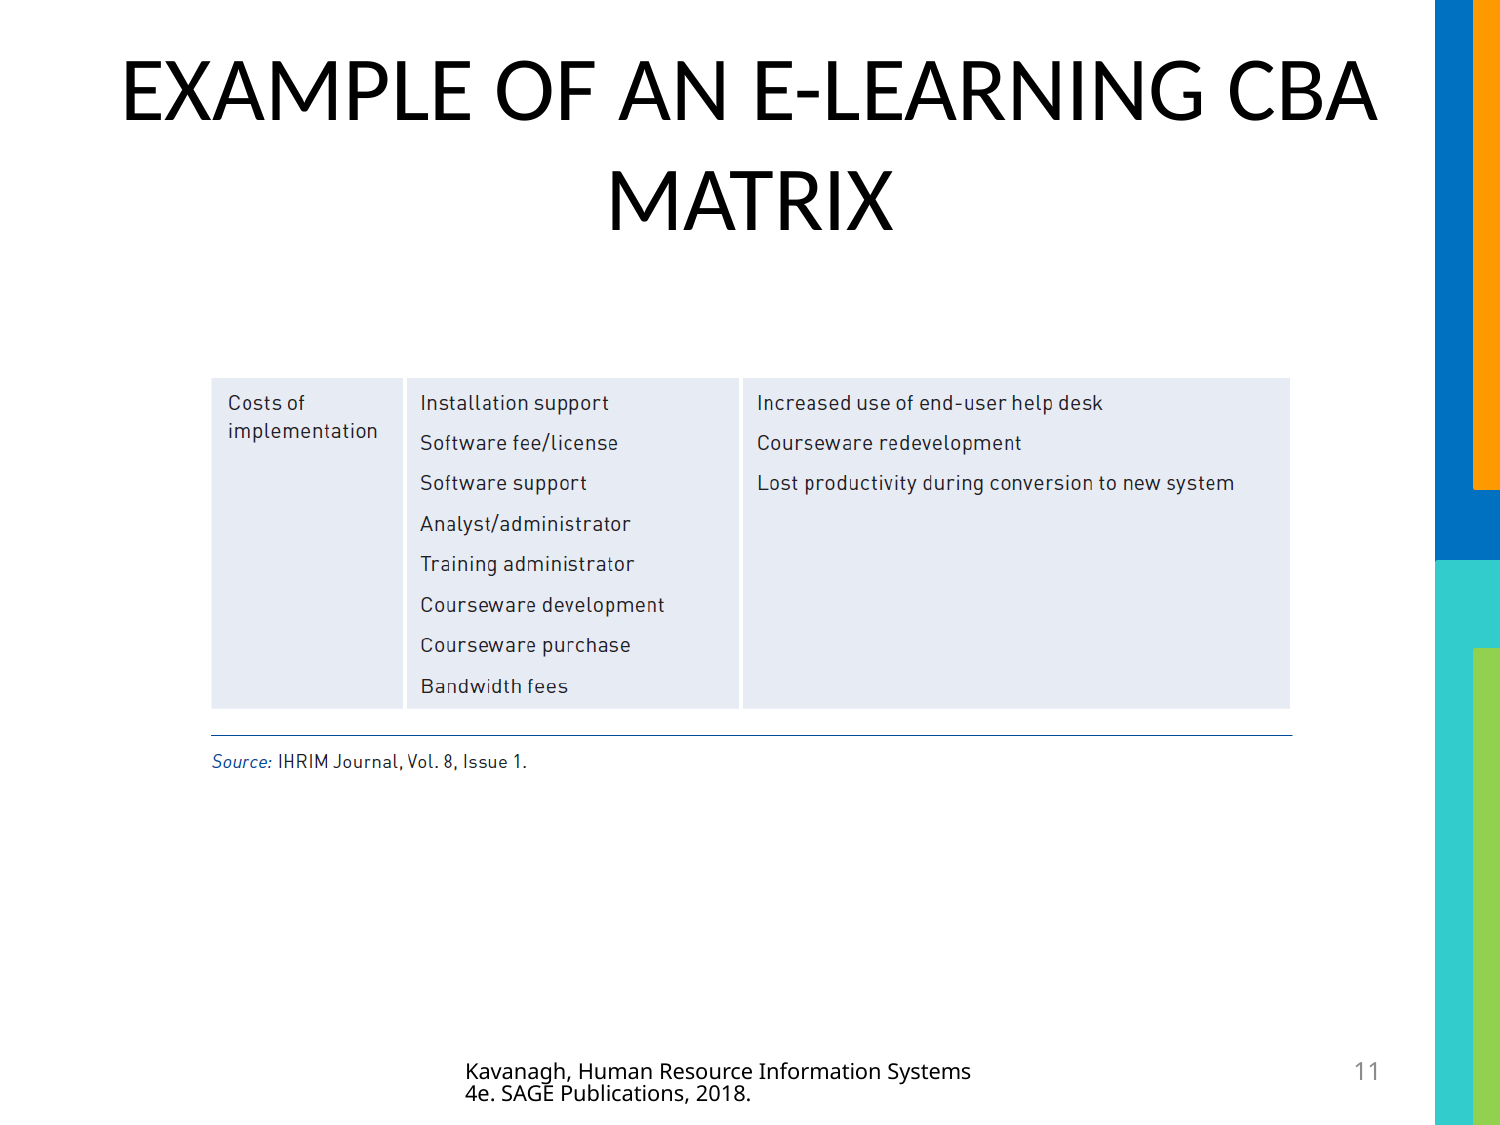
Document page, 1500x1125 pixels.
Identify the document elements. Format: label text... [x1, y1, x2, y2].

slide_number 11 [1059, 1042, 1397, 1103]
title EXAMPLE OF AN E-LEARNING CBA MATRIX [75, 45, 1425, 233]
footer Kavanagh, Human Resource Information Systems 4e. SAGE Publications, 2018. [450, 1042, 1004, 1103]
picture [207, 374, 1293, 772]
